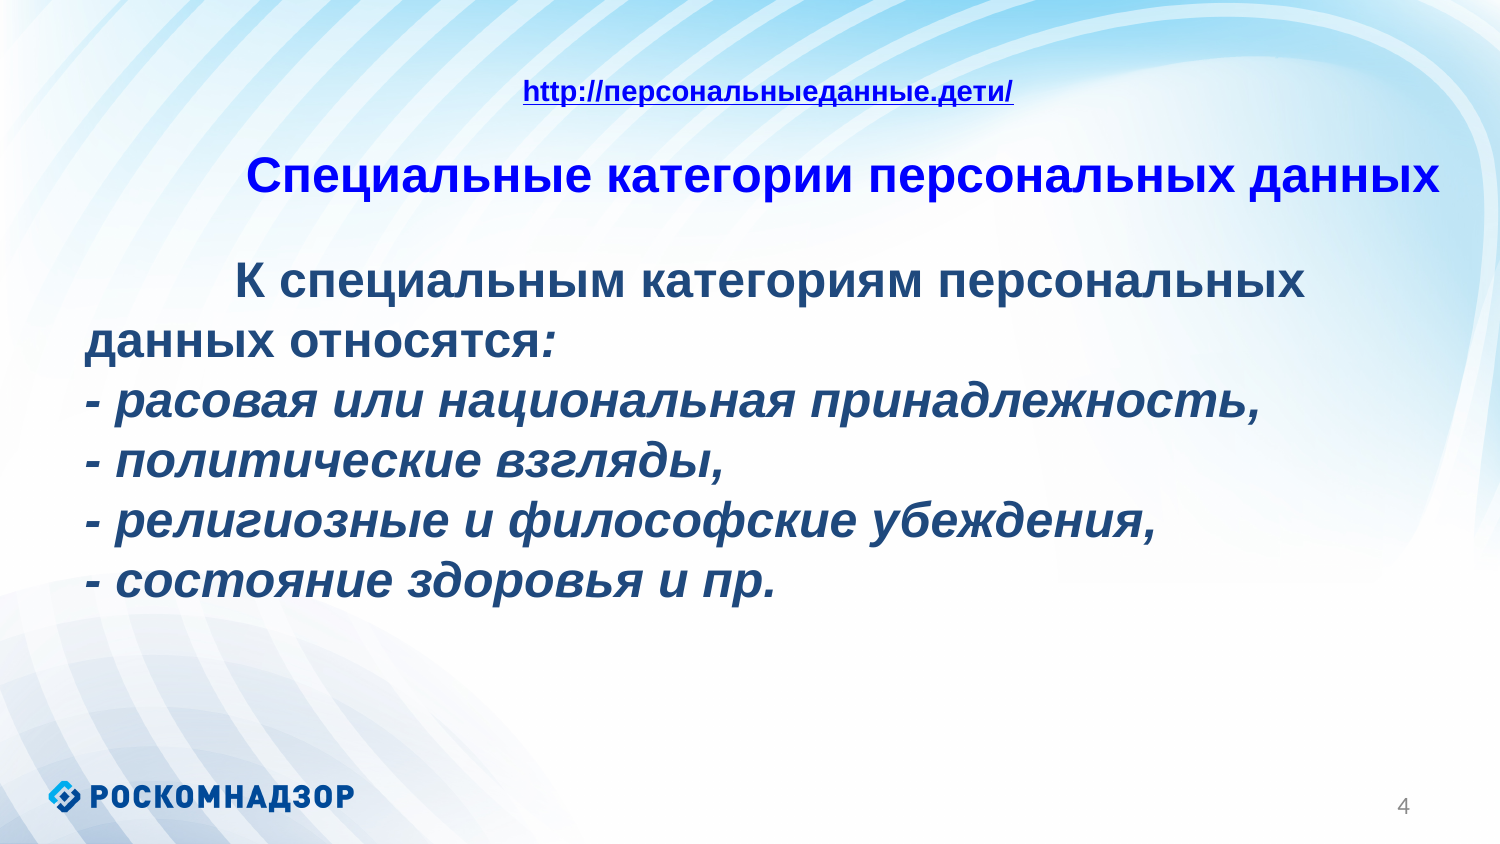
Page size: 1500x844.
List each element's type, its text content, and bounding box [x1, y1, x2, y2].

picture [0, 0, 1500, 844]
text_box http://персональныеданные.дети/ Специальные категории персональных данных К специальным категориям персональных данных относятся: - расовая или национальная принадлежность, - политические взгляды, - религиозные и философские убеждения, - состояние здоровья и пр. [69, 65, 1467, 660]
slide_number 4 [1074, 782, 1425, 828]
